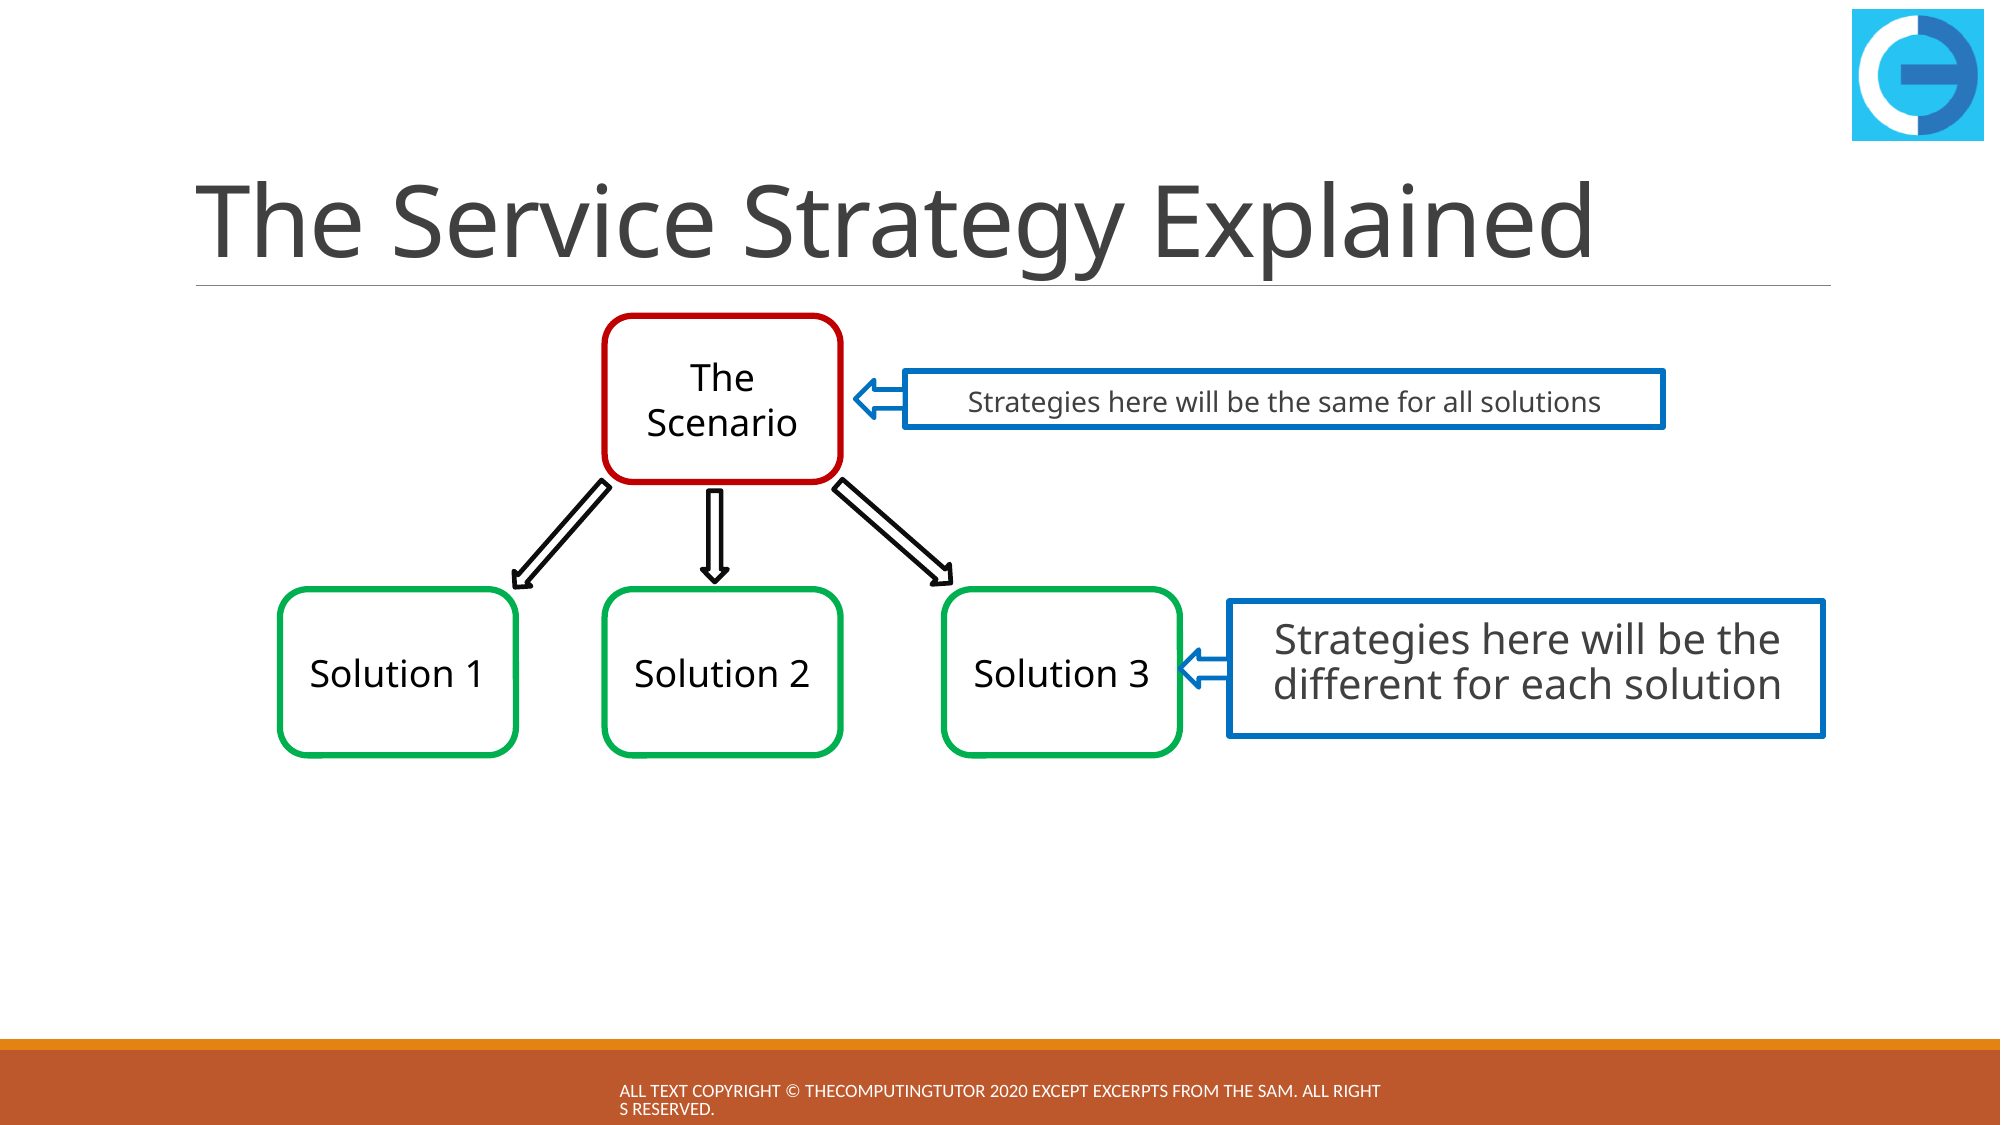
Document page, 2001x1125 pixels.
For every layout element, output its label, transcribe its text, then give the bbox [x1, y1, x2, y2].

picture [1852, 9, 1984, 141]
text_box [1179, 600, 1824, 737]
text_box [832, 478, 953, 586]
text_box Solution 3 [942, 587, 1178, 757]
text_box Solution 1 [278, 587, 518, 757]
text_box The Scenario [603, 314, 842, 484]
text_box [512, 479, 612, 589]
text_box [700, 489, 729, 583]
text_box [854, 370, 1664, 428]
title The Service Strategy Explained [180, 47, 1830, 285]
text_box Solution 2 [603, 587, 842, 757]
footer All text copyright © TheComputingTutor 2020 except excerpts from the SAM. All rights Reserved. [604, 1059, 1396, 1120]
